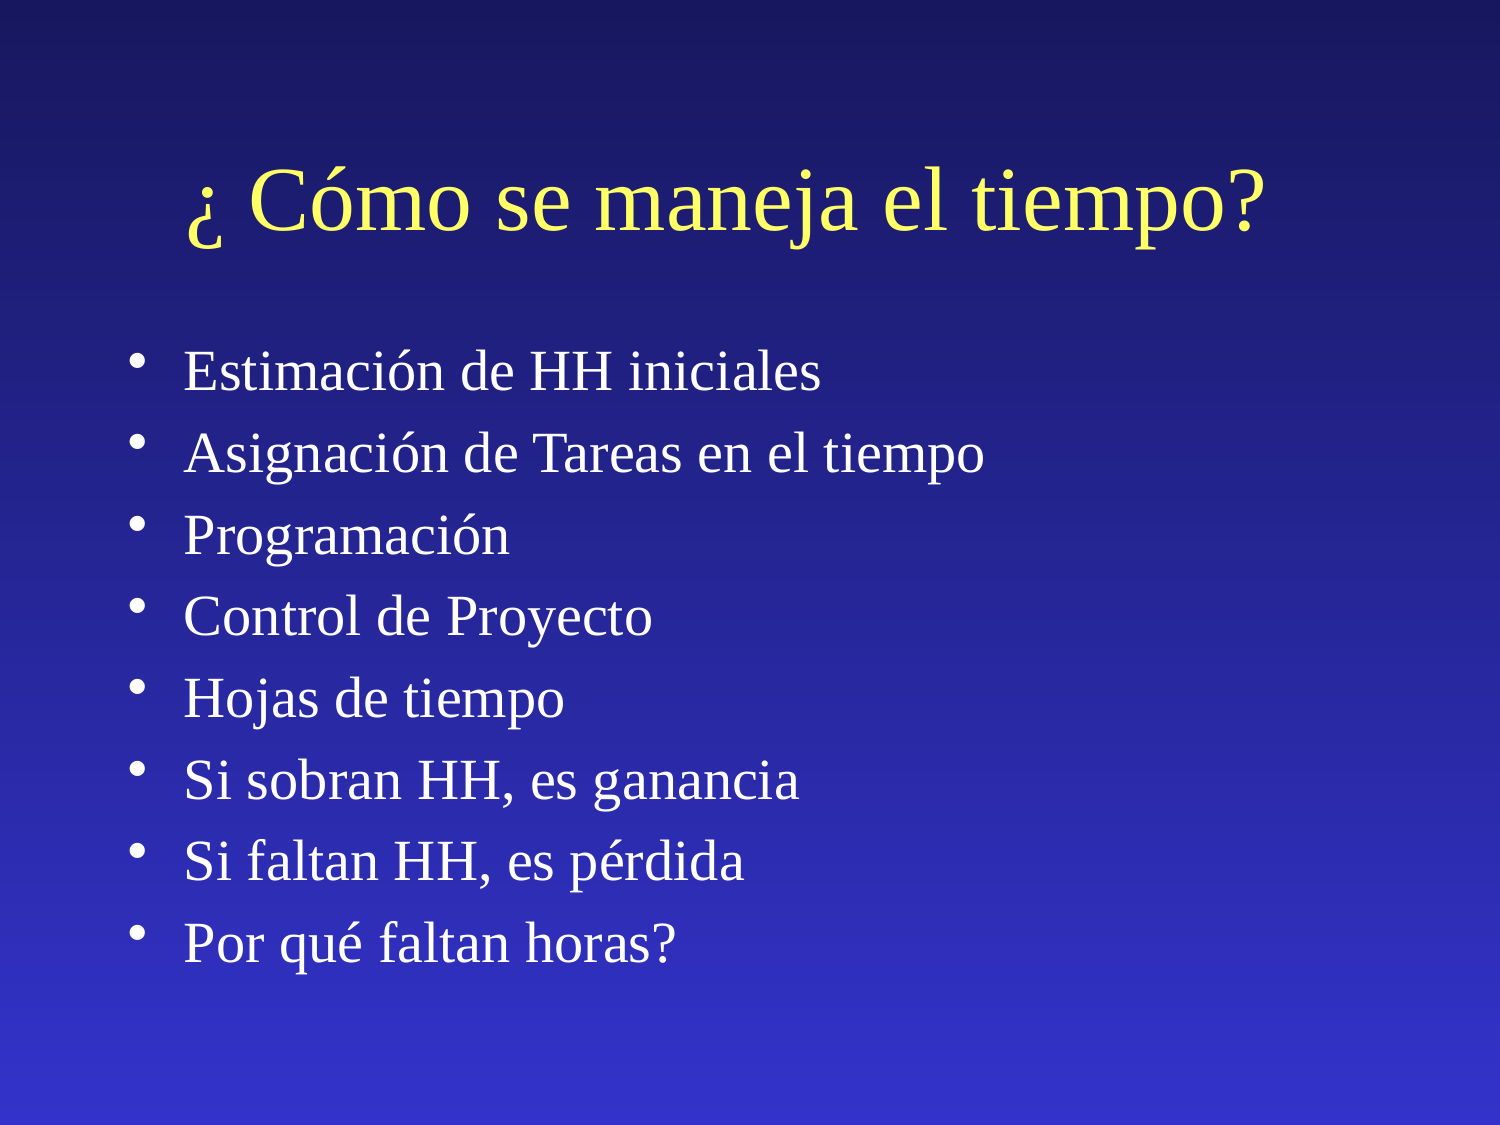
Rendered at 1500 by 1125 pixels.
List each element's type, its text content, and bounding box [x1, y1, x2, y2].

title ¿ Cómo se maneja el tiempo? [112, 99, 1388, 288]
list Estimación de HH iniciales Asignación de Tareas en el tiempo Programación Control de Proyecto Hojas de tiempo Si sobran HH, es ganancia Si faltan HH, es pérdida Por qué faltan horas? [112, 324, 1388, 1001]
